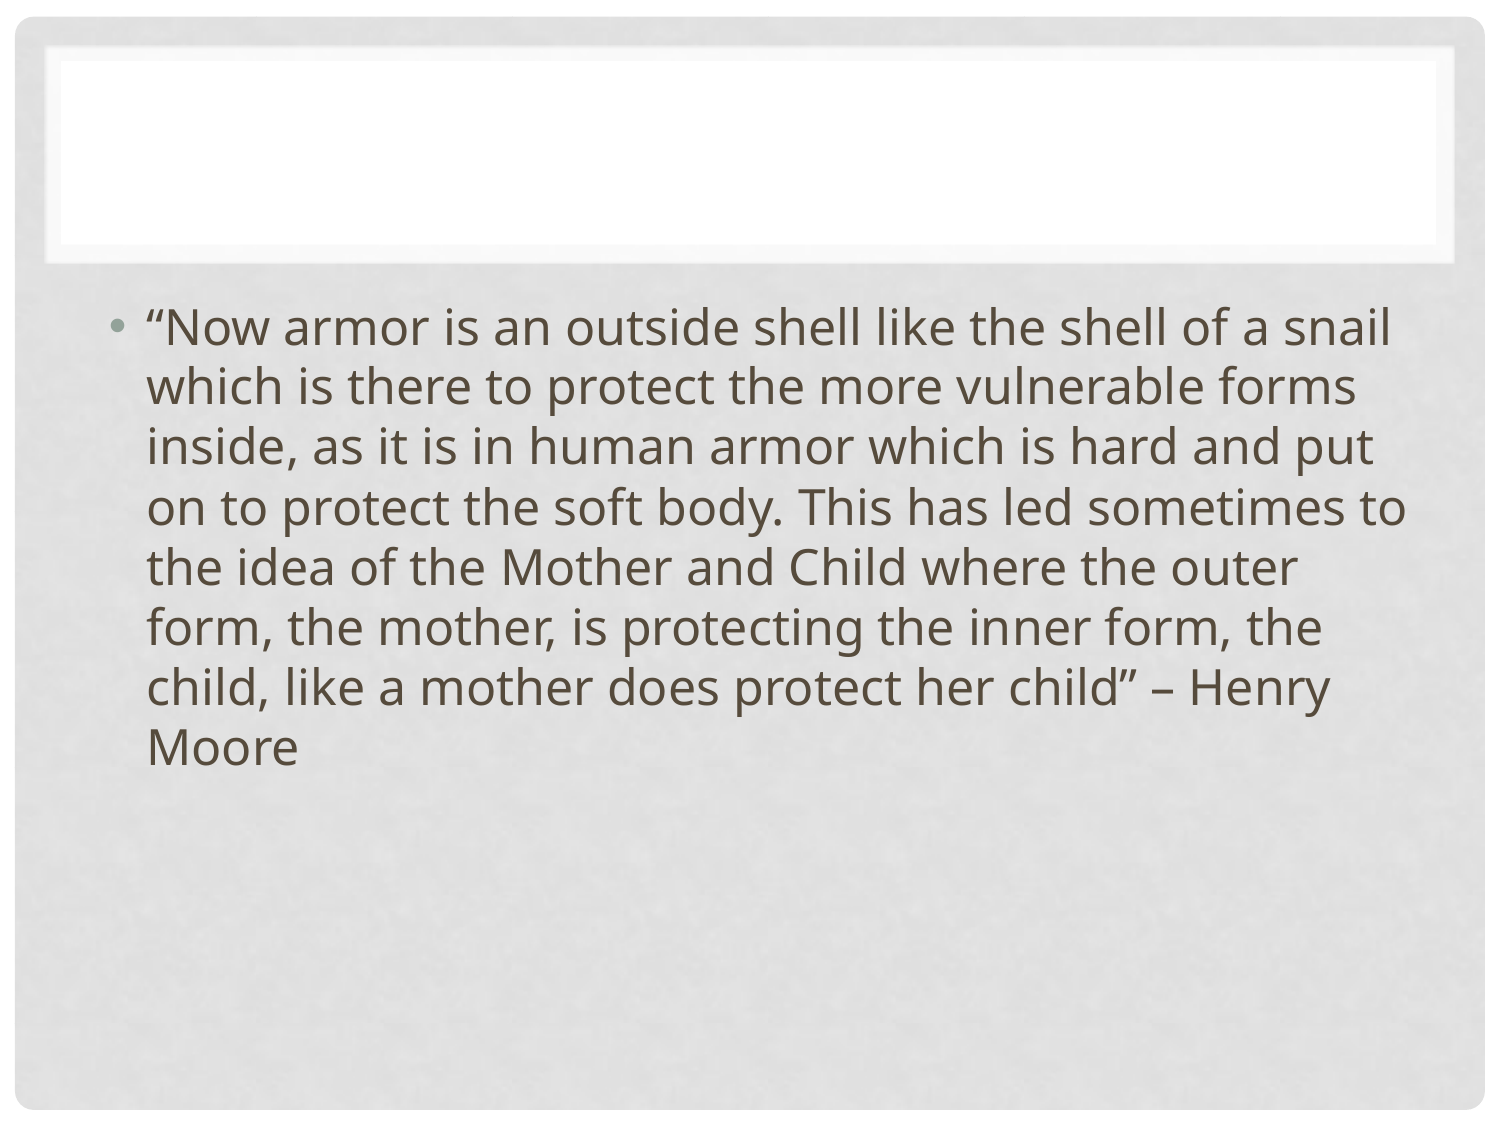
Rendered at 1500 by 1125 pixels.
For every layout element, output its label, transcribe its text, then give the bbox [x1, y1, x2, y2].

list “Now armor is an outside shell like the shell of a snail which is there to protect the more vulnerable forms inside, as it is in human armor which is hard and put on to protect the soft body. This has led sometimes to the idea of the Mother and Child where the outer form, the mother, is protecting the inner form, the child, like a mother does protect her child” – Henry Moore [75, 287, 1425, 1005]
